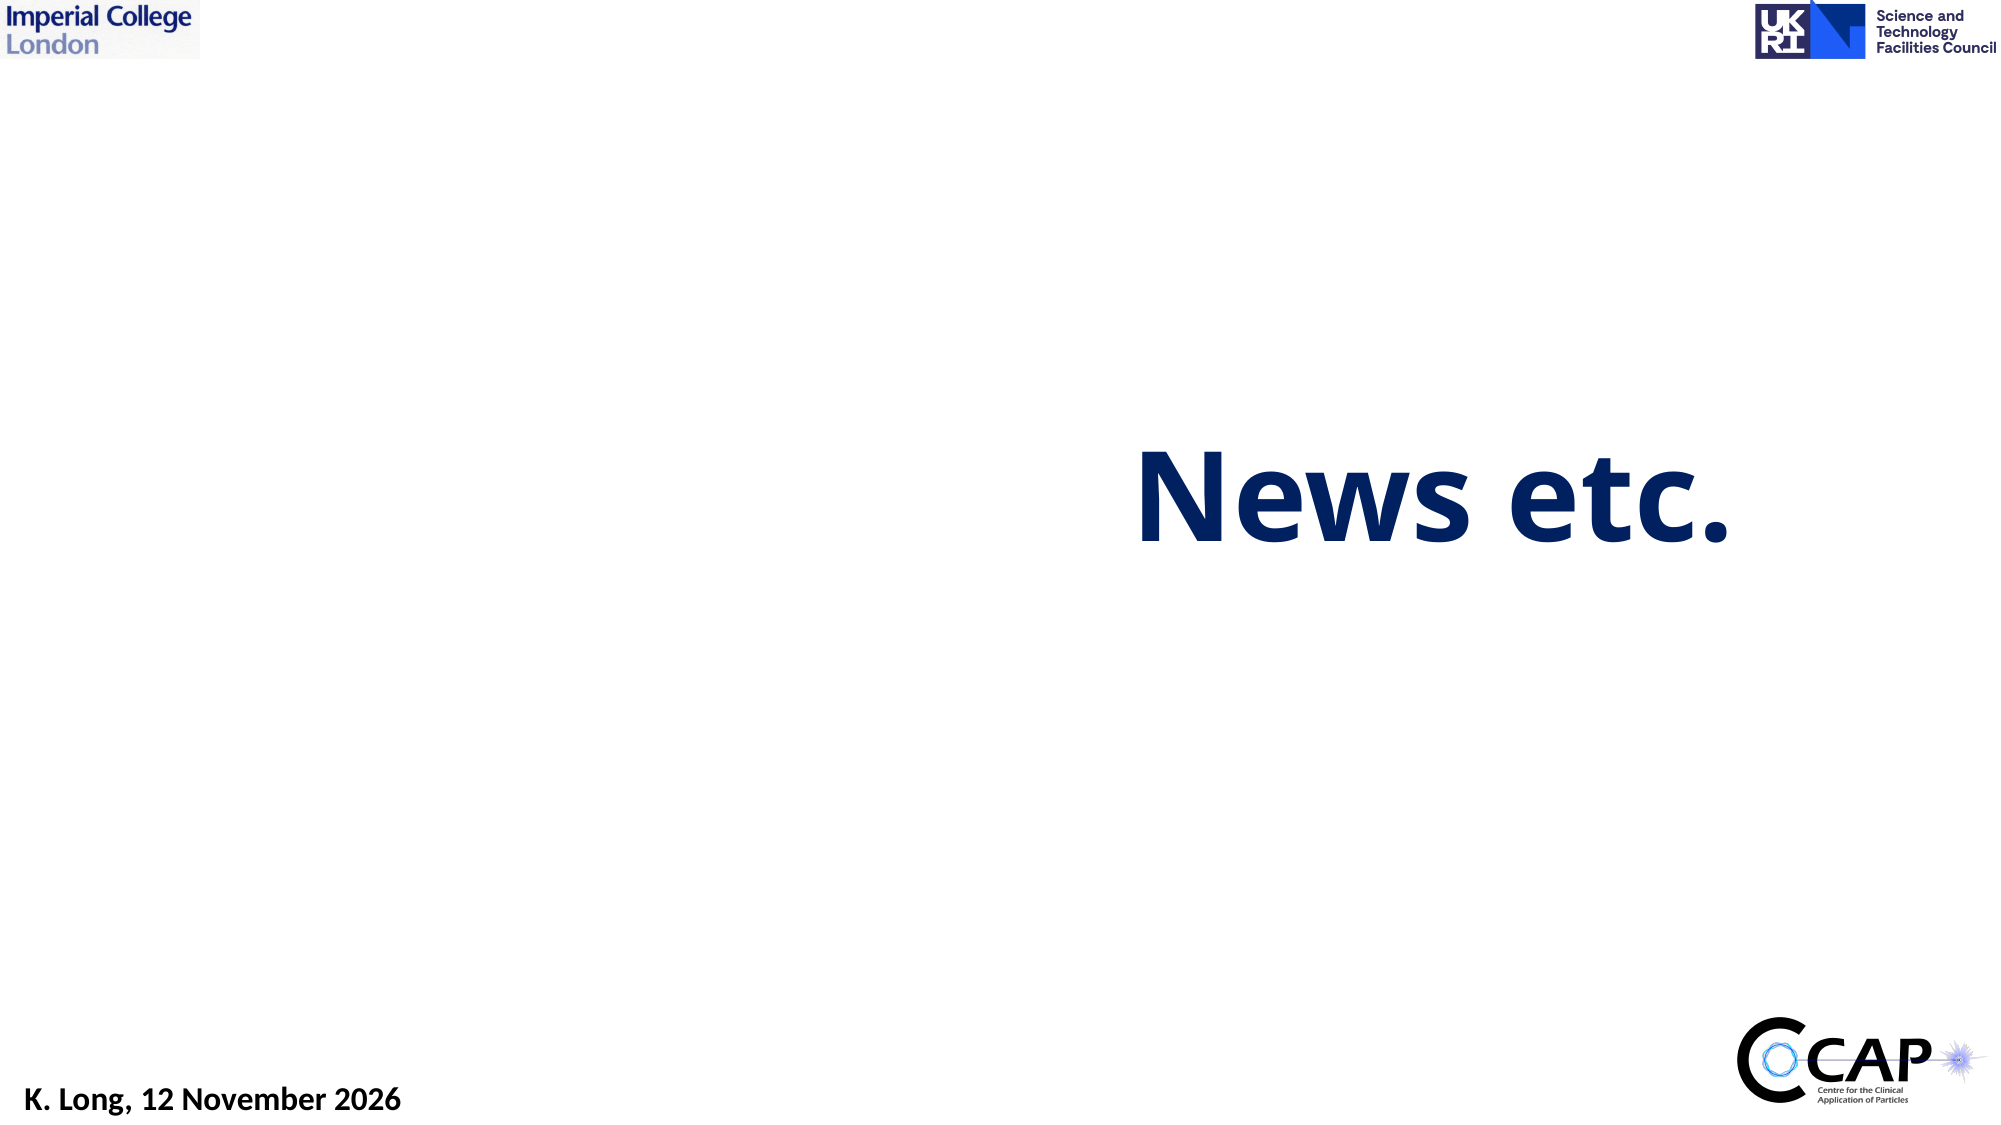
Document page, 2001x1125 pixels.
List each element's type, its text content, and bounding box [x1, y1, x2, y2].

title News etc. [249, 184, 1750, 576]
picture [1731, 996, 2000, 1124]
picture [0, 0, 200, 59]
picture [1755, 0, 1996, 59]
